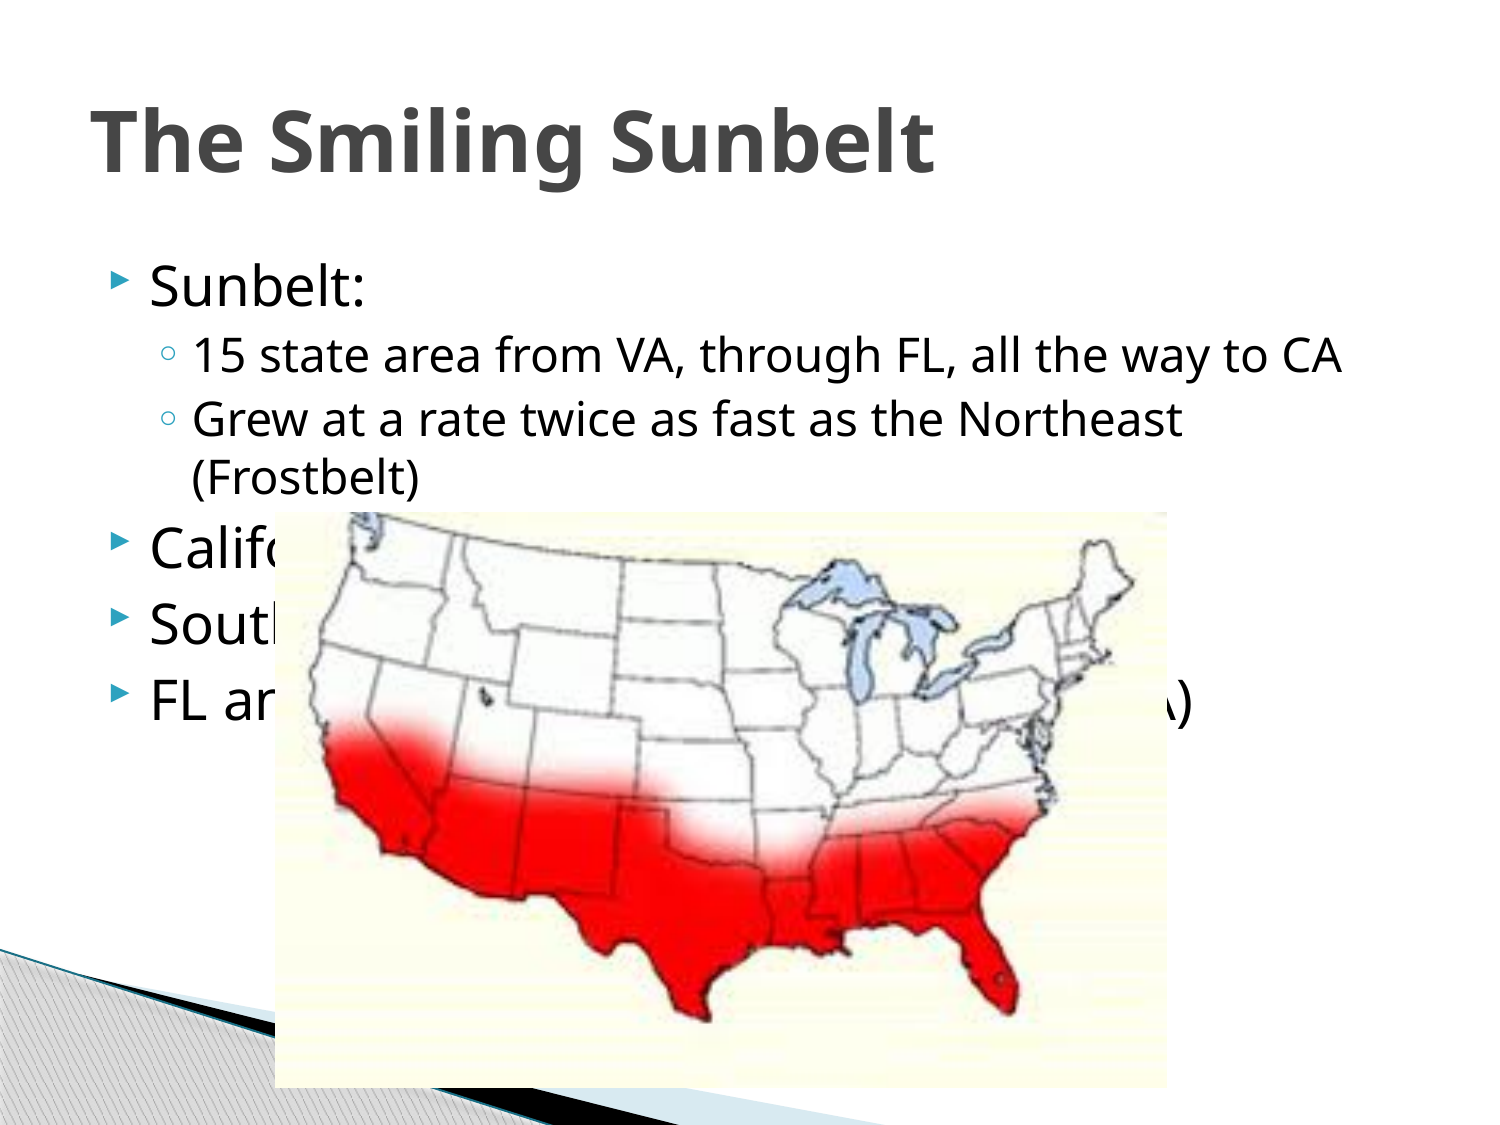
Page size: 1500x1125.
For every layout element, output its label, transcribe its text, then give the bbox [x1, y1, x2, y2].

list Sunbelt: 15 state area from VA, through FL, all the way to CA Grew at a rate twice as fast as the Northeast (Frostbelt) California: Electronics industry Southwest: Military industries FL and TX: aerospace complexes (NASA) [75, 243, 1425, 986]
picture [274, 512, 1167, 1088]
title The Smiling Sunbelt [75, 45, 1425, 233]
